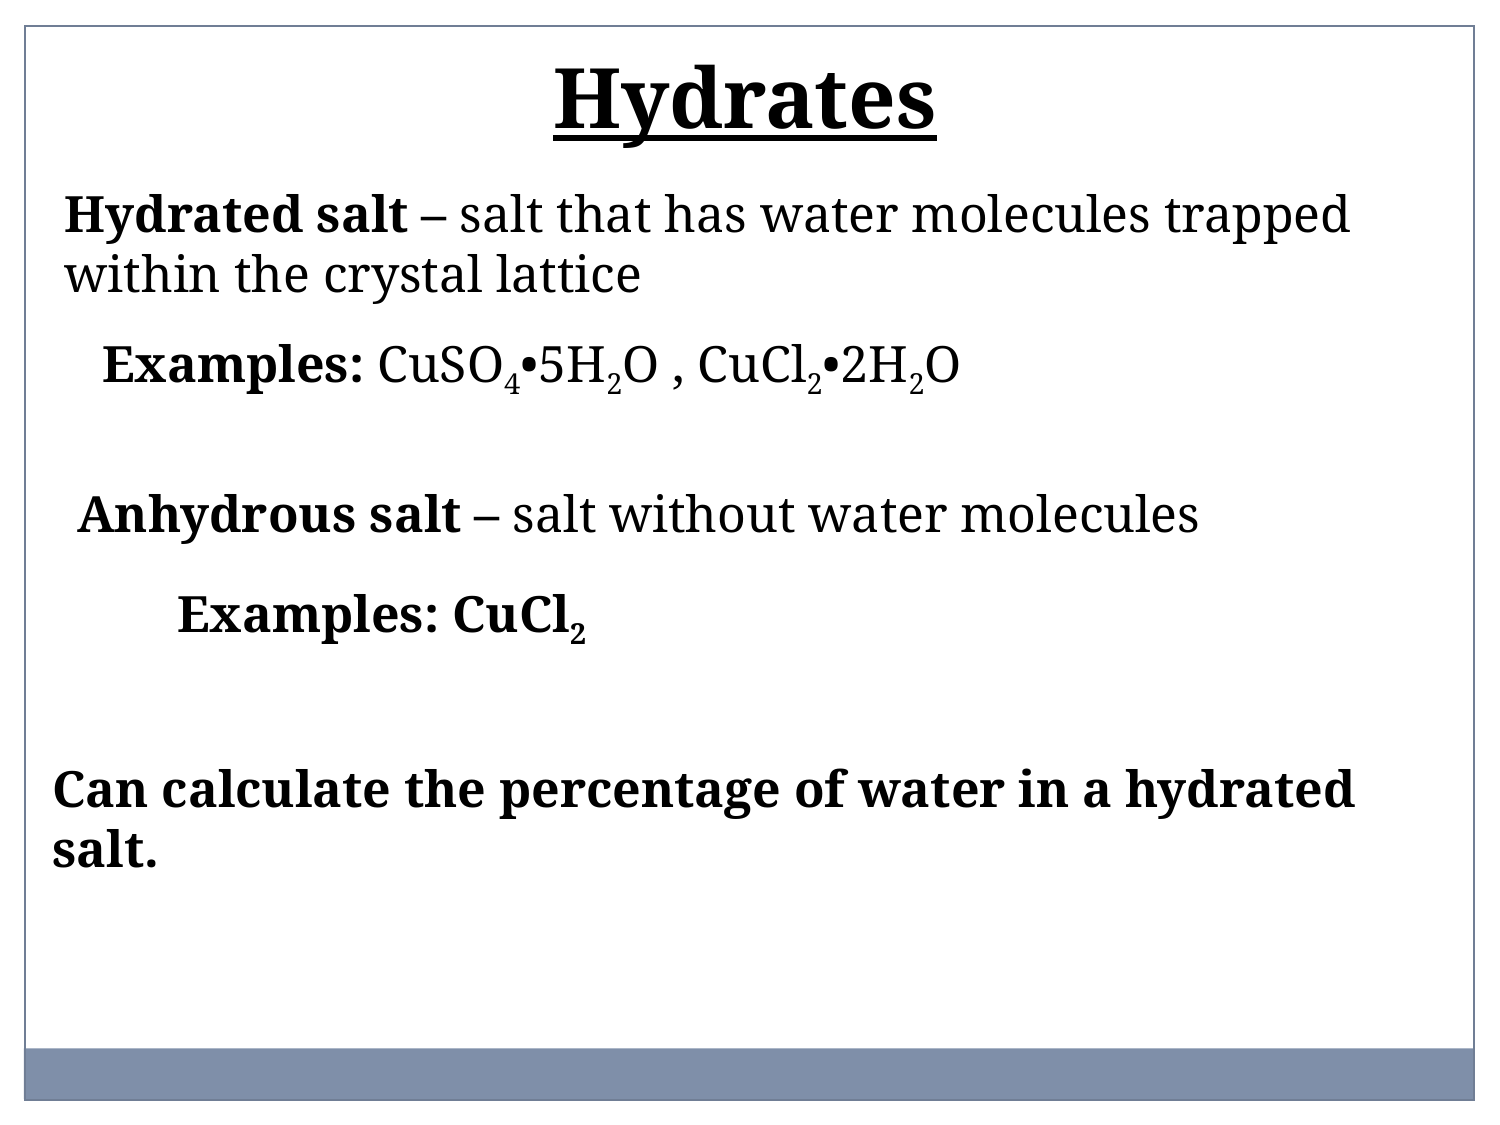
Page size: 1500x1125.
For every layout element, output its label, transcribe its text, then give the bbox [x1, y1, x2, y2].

text_box Hydrated salt – salt that has water molecules trapped within the crystal lattice [49, 174, 1463, 310]
text_box Examples: CuSO4•5H2O , CuCl2•2H2O [87, 324, 1300, 408]
text_box Examples: CuCl2 [162, 574, 1250, 658]
text_box Anhydrous salt – salt without water molecules [62, 474, 1388, 550]
text_box Can calculate the percentage of water in a hydrated salt. [37, 749, 1375, 885]
text_box Hydrates [538, 37, 952, 153]
